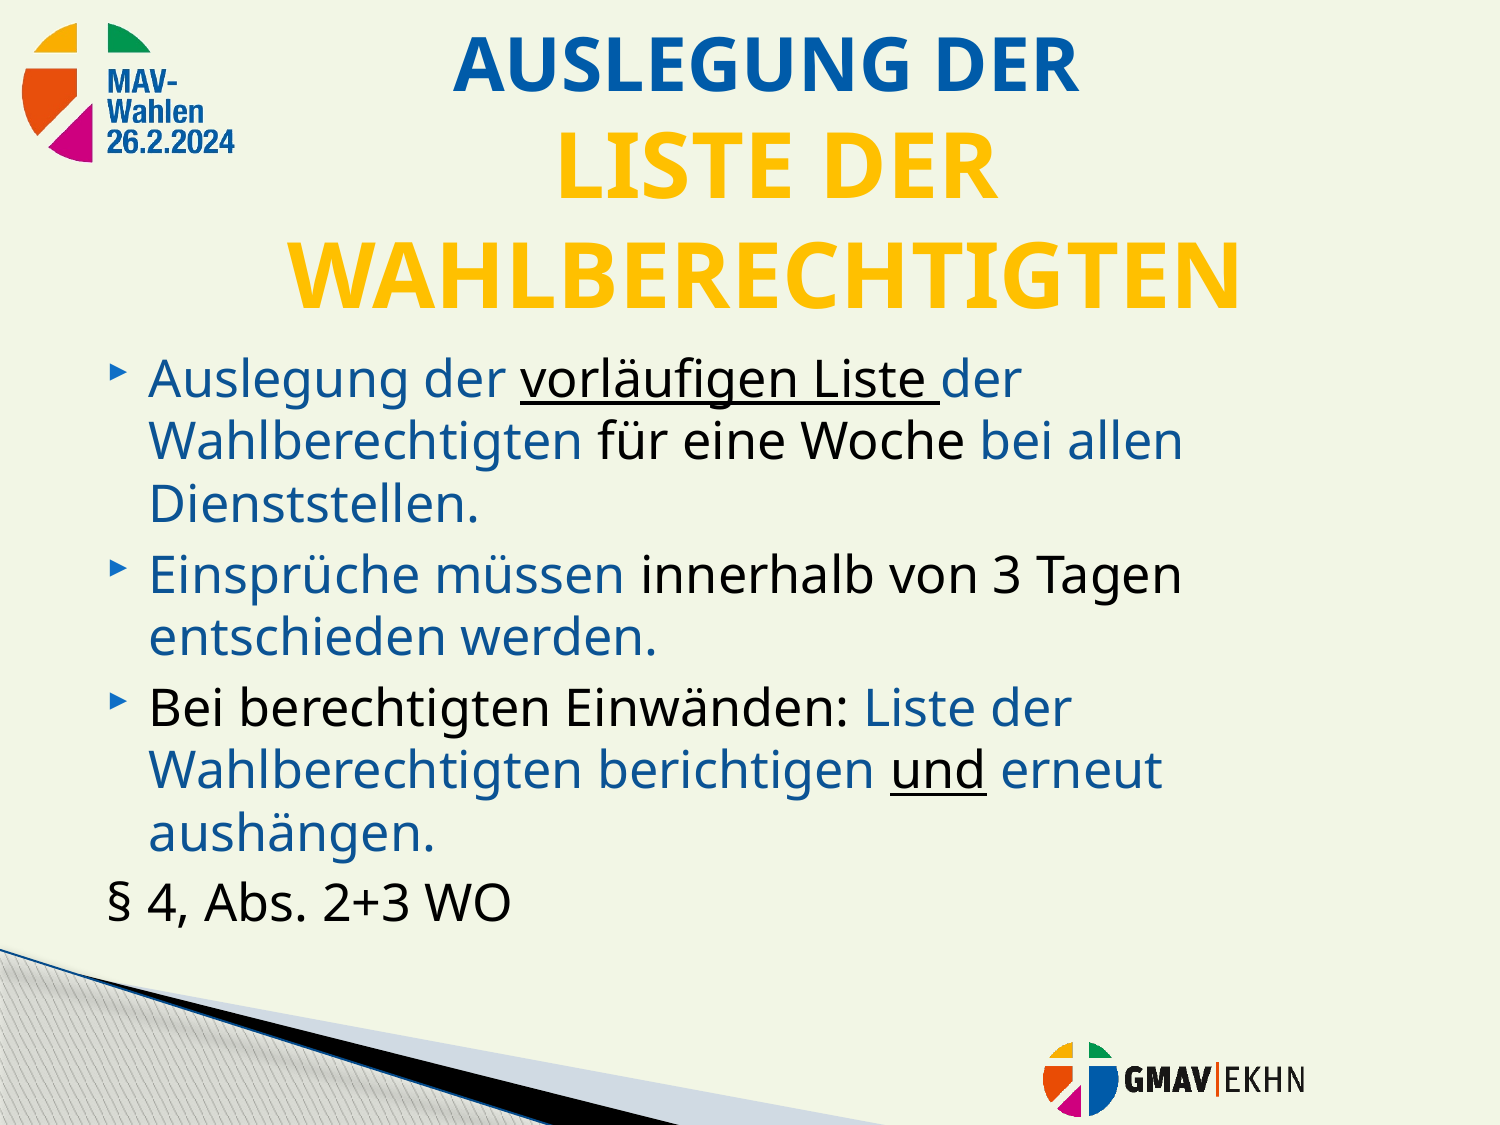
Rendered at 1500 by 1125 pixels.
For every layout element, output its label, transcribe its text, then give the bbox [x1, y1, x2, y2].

picture [5, 6, 255, 174]
title AUSLEGUNG DER LISTE DER WAHLBERECHTIGTEN [55, 78, 1498, 266]
picture [1040, 1039, 1306, 1120]
list Auslegung der vorläufigen Liste der Wahlberechtigten für eine Woche bei allen Dienststellen. Einsprüche müssen innerhalb von 3 Tagen entschieden werden. Bei berechtigten Einwänden: Liste der Wahlberechtigten berichtigen und erneut aushängen. § 4, Abs. 2+3 WO [74, 338, 1425, 946]
